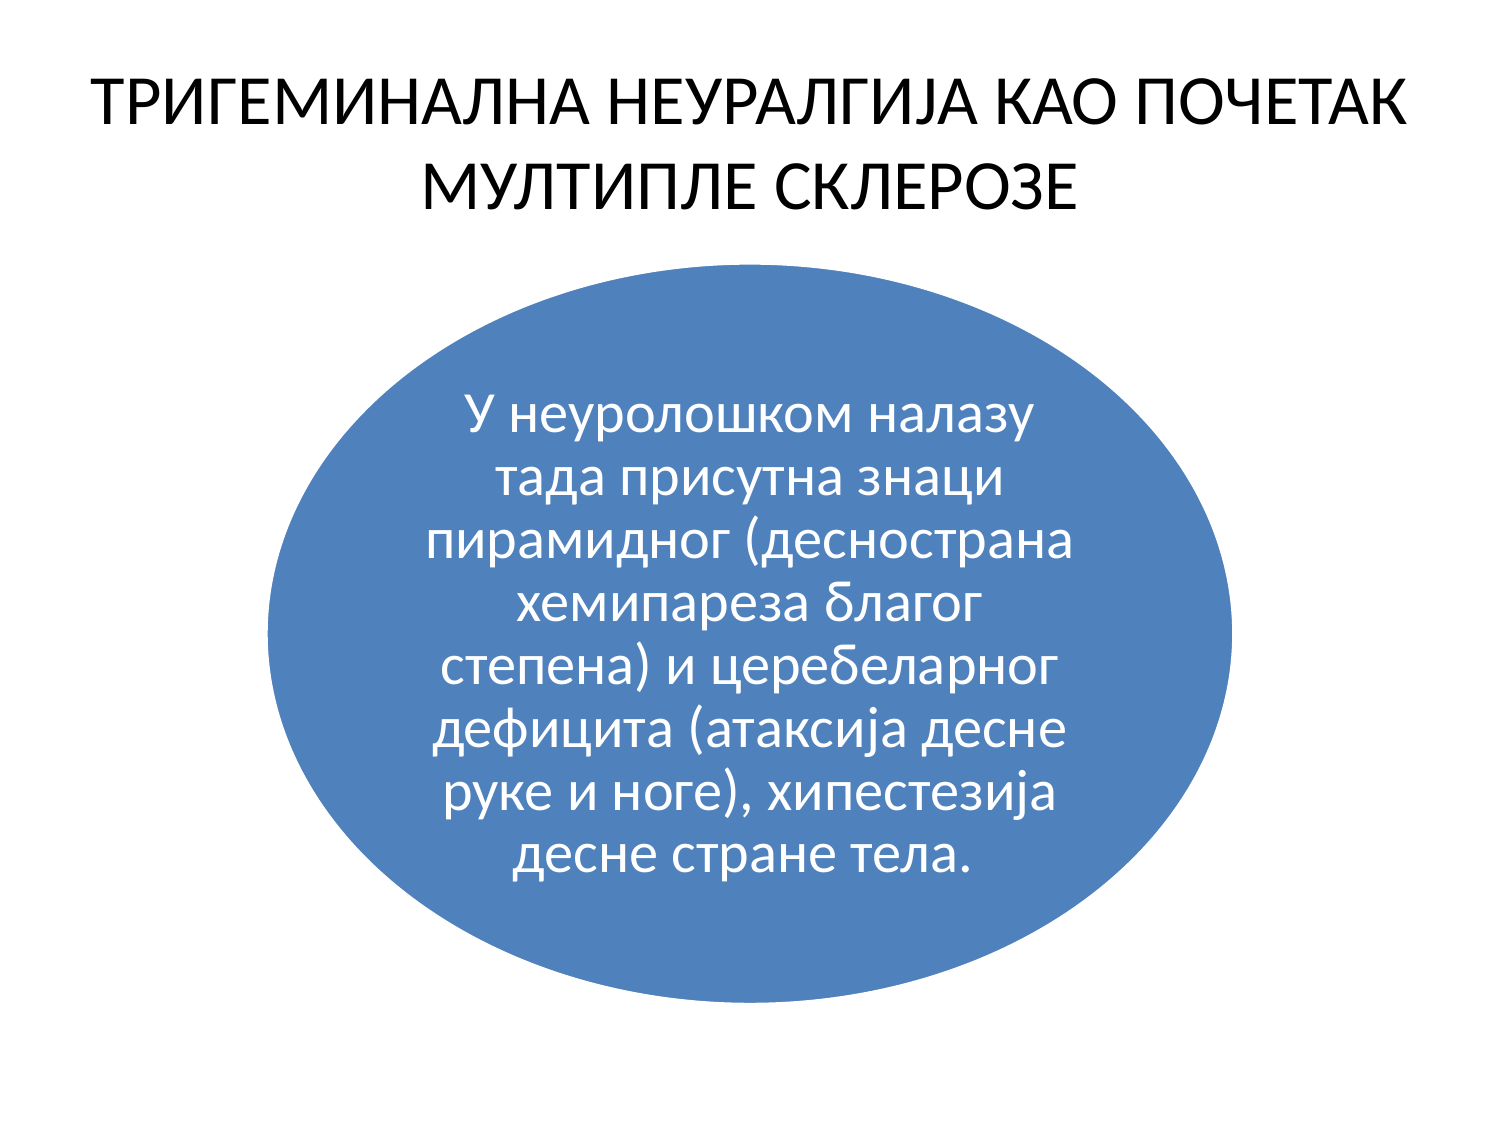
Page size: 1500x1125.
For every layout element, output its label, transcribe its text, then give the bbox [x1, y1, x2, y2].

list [74, 262, 1426, 1006]
title ТРИГЕМИНАЛНА НЕУРАЛГИЈА КАО ПОЧЕТАК МУЛТИПЛЕ СКЛЕРОЗЕ [75, 45, 1425, 233]
